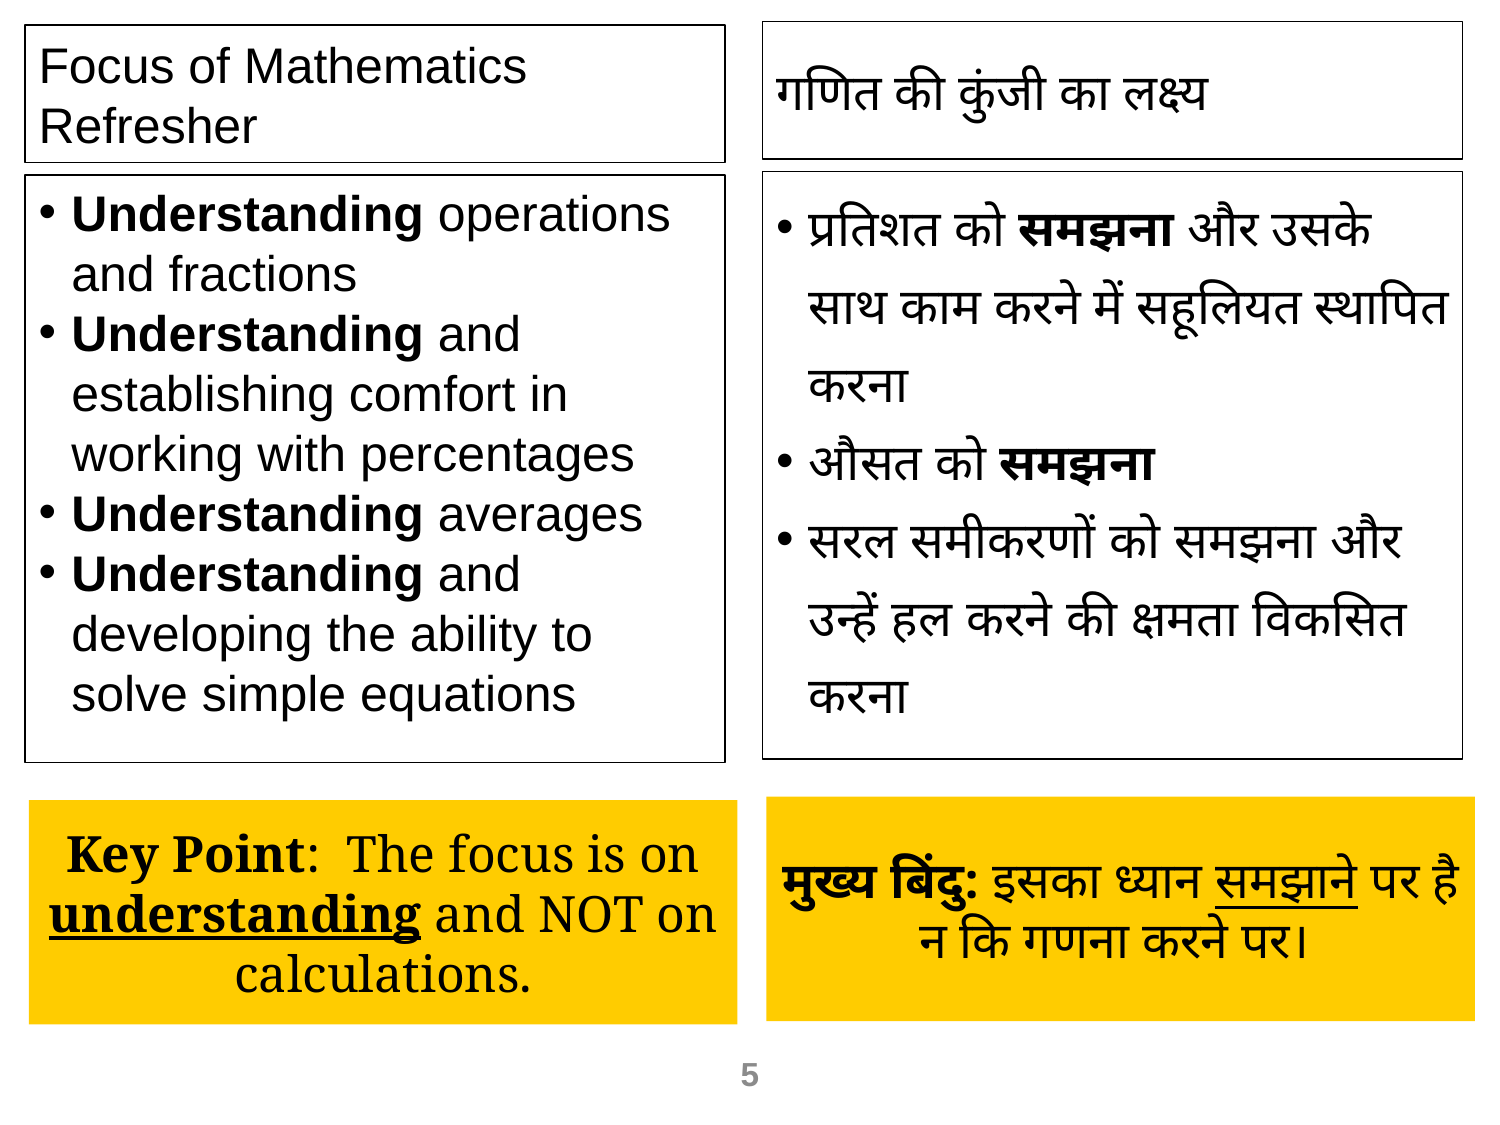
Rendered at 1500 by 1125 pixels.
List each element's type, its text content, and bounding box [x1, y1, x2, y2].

text_box गणि‍त की कुंजी का लक्ष्य [762, 21, 1463, 159]
text_box Understanding operations and fractions Understanding and establishing comfort in working with percentages Understanding averages Understanding and developing the ability to solve simple equations [24, 174, 725, 763]
text_box प्रतिशत को समझना और उसके साथ काम करने में सहूलियत स्थापित करना औसत को समझना सरल समीकरणों को समझना और उन्हें हल करने की क्षमता विकसित करना [762, 171, 1463, 759]
text_box Key Point: The focus is on understanding and NOT on calculations. [28, 800, 738, 1025]
slide_number 5 [512, 1042, 988, 1103]
text_box Focus of Mathematics Refresher [24, 24, 725, 163]
text_box मुख्य बिंदु: इसका ध्यान समझाने पर है न कि गणना करने पर। [766, 796, 1475, 1022]
